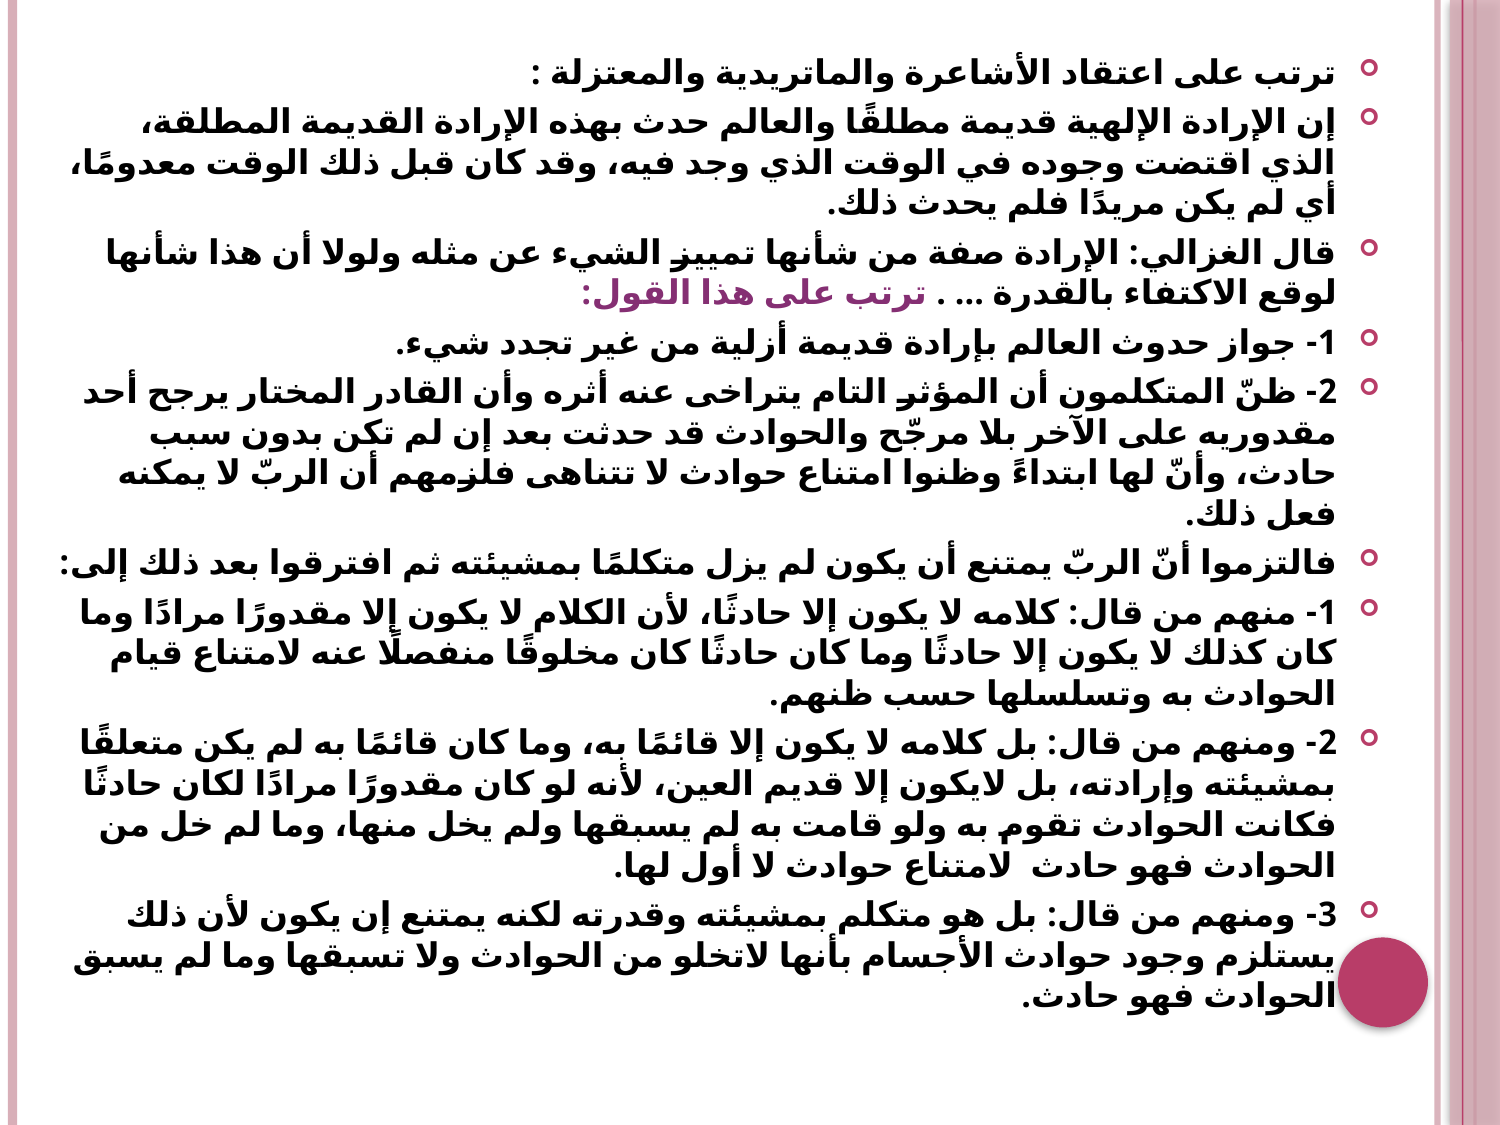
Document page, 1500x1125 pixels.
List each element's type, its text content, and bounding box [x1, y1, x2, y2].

list ترتب على اعتقاد الأشاعرة والماتريدية والمعتزلة : إن الإرادة الإلهية قديمة مطلقًا والعالم حدث بهذه الإرادة القديمة المطلقة، الذي اقتضت وجوده في الوقت الذي وجد فيه، وقد كان قبل ذلك الوقت معدومًا، أي لم يكن مريدًا فلم يحدث ذلك. قال الغزالي: الإرادة صفة من شأنها تمييز الشيء عن مثله ولولا أن هذا شأنها لوقع الاكتفاء بالقدرة ... . ترتب على هذا القول: 1- جواز حدوث العالم بإرادة قديمة أزلية من غير تجدد شيء. 2- ظنّ المتكلمون أن المؤثر التام يتراخى عنه أثره وأن القادر المختار يرجح أحد مقدوريه على الآخر بلا مرجّح والحوادث قد حدثت بعد إن لم تكن بدون سبب حادث، وأنّ لها ابتداءً وظنوا امتناع حوادث لا تتناهى فلزمهم أن الربّ لا يمكنه فعل ذلك. فالتزموا أنّ الربّ يمتنع أن يكون لم يزل متكلمًا بمشيئته ثم افترقوا بعد ذلك إلى: 1- منهم من قال: كلامه لا يكون إلا حادثًا، لأن الكلام لا يكون إلا مقدورًا مرادًا وما كان كذلك لا يكون إلا حادثًا وما كان حادثًا كان مخلوقًا منفصلًا عنه لامتناع قيام الحوادث به وتسلسلها حسب ظنهم. 2- ومنهم من قال: بل كلامه لا يكون إلا قائمًا به، وما كان قائمًا به لم يكن متعلقًا بمشيئته وإرادته، بل لايكون إلا قديم العين، لأنه لو كان مقدورًا مرادًا لكان حادثًا فكانت الحوادث تقوم به ولو قامت به لم يسبقها ولم يخل منها، وما لم خل من الحوادث فهو حادث لامتناع حوادث لا أول لها. 3- ومنهم من قال: بل هو متكلم بمشيئته وقدرته لكنه يمتنع إن يكون لأن ذلك يستلزم وجود حوادث الأجسام بأنها لاتخلو من الحوادث ولا تسبقها وما لم يسبق الحوادث فهو حادث. [41, 42, 1388, 1071]
